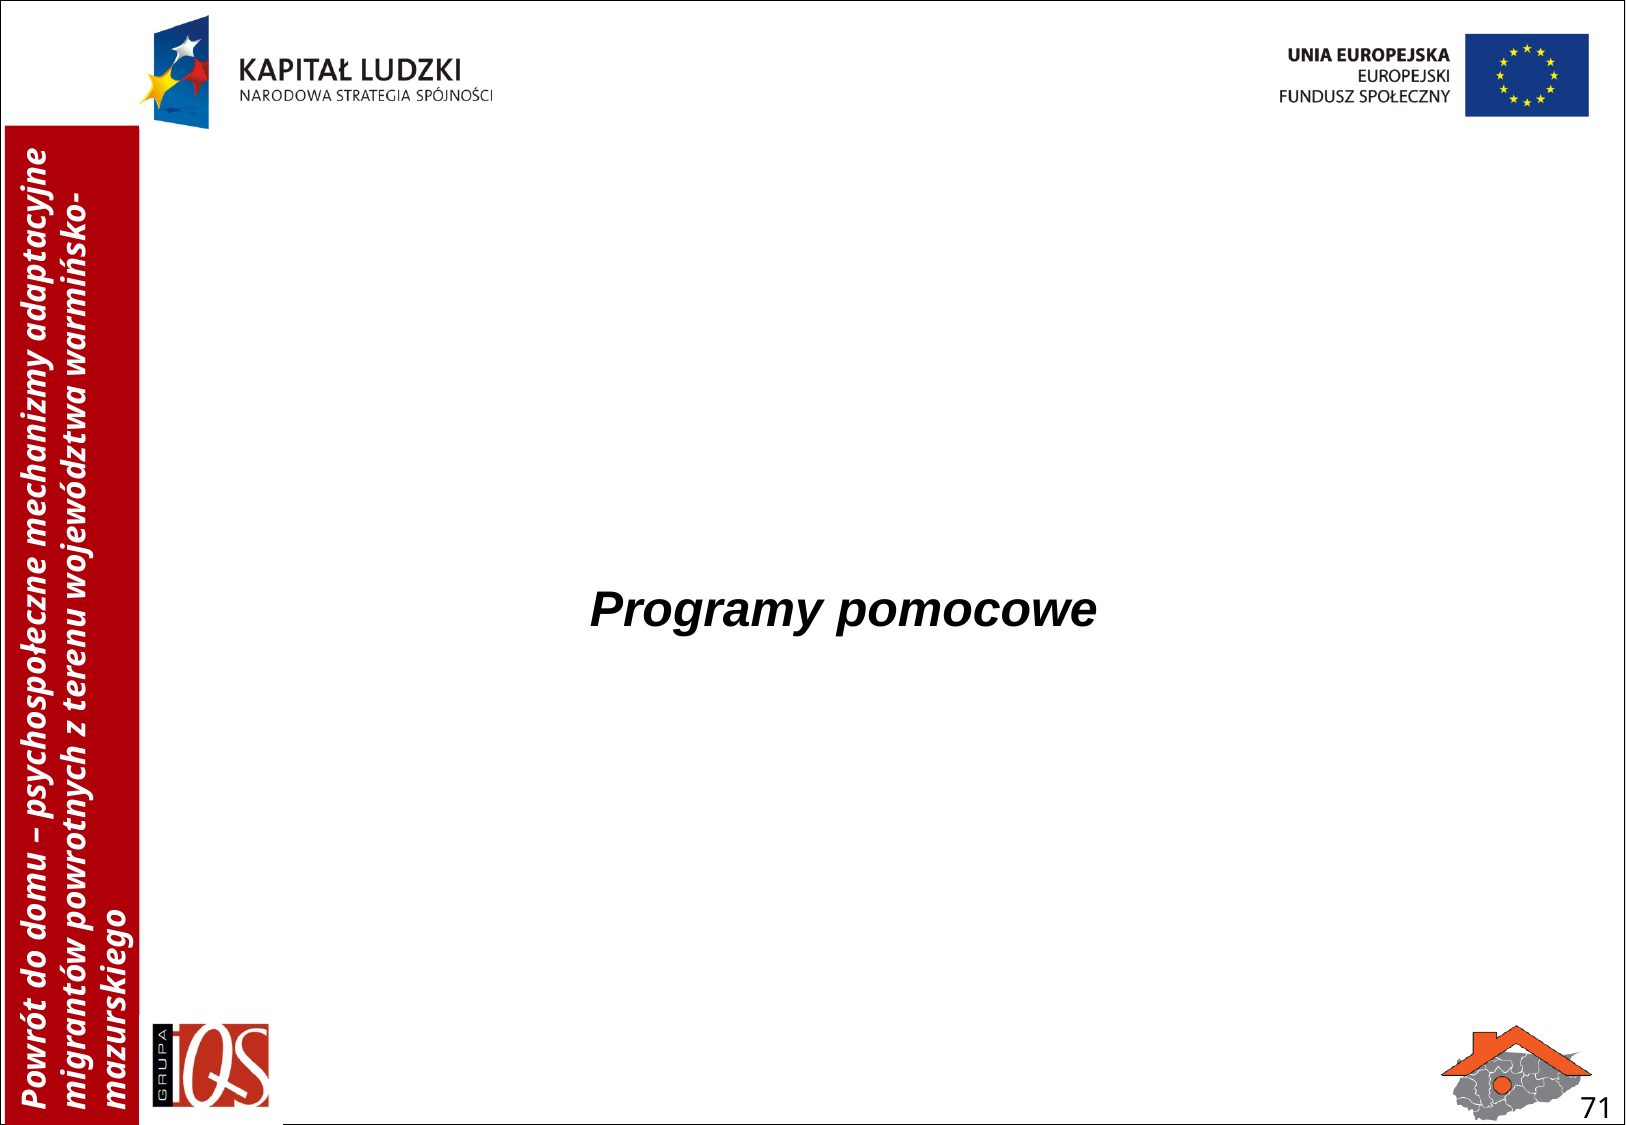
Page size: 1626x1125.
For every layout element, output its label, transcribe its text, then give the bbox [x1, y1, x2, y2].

picture [139, 1015, 226, 1125]
slide_number 71 [1515, 1082, 1625, 1125]
list Programy pomocowe [226, 568, 1515, 1125]
picture [1250, 7, 1617, 143]
picture [139, 15, 492, 129]
picture [1515, 1023, 1594, 1082]
